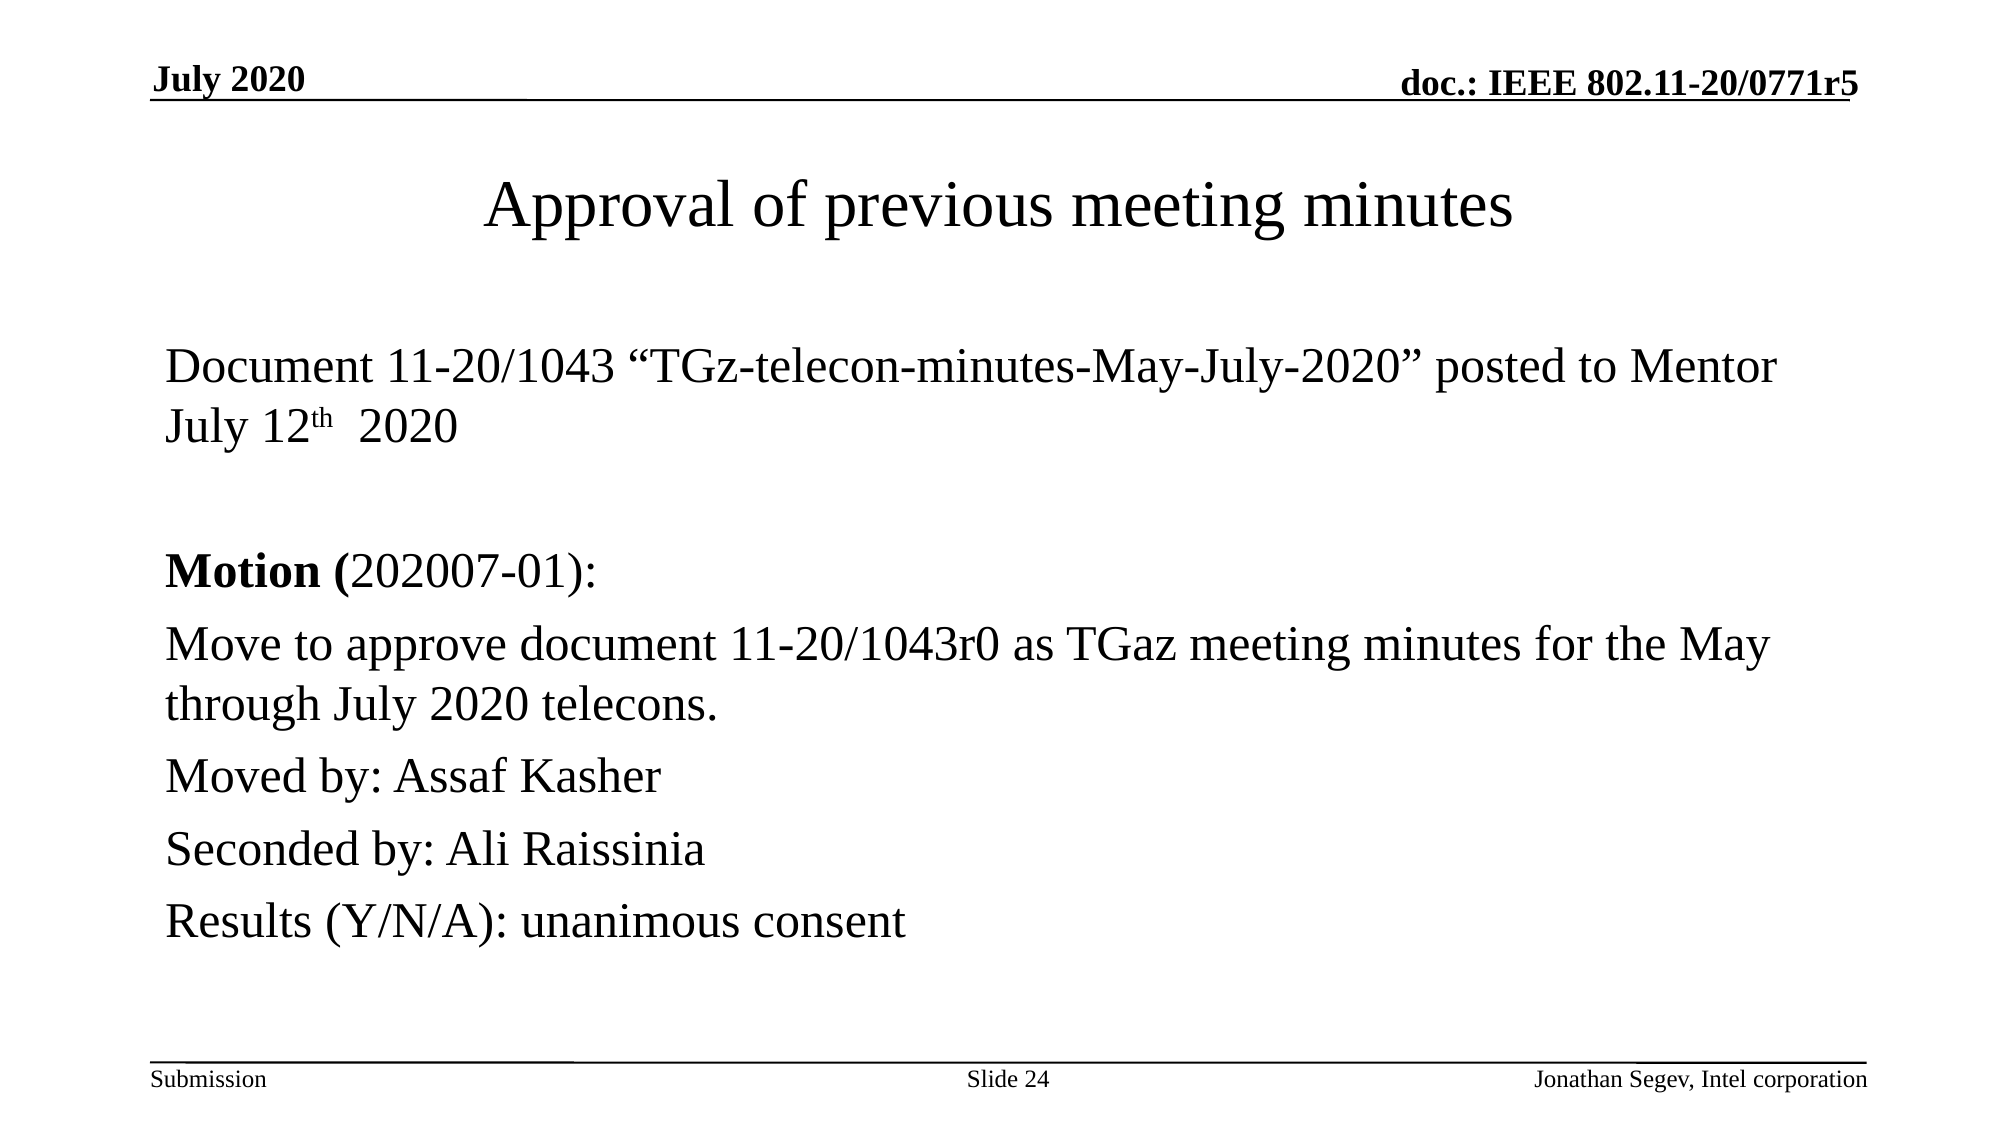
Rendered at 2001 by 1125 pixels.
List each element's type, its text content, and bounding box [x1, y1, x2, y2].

footer Jonathan Segev, Intel corporation [1171, 1061, 1869, 1093]
slide_number Slide 24 [950, 1061, 1067, 1123]
list Document 11-20/1043 “TGz-telecon-minutes-May-July-2020” posted to Mentor July 12th 2020 Motion (202007-01): Move to approve document 11-20/1043r0 as TGaz meeting minutes for the May through July 2020 telecons. Moved by: Assaf Kasher Seconded by: Ali Raissinia Results (Y/N/A): unanimous consent [149, 324, 1850, 1000]
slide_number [152, 54, 563, 100]
title Approval of previous meeting minutes [149, 112, 1850, 288]
